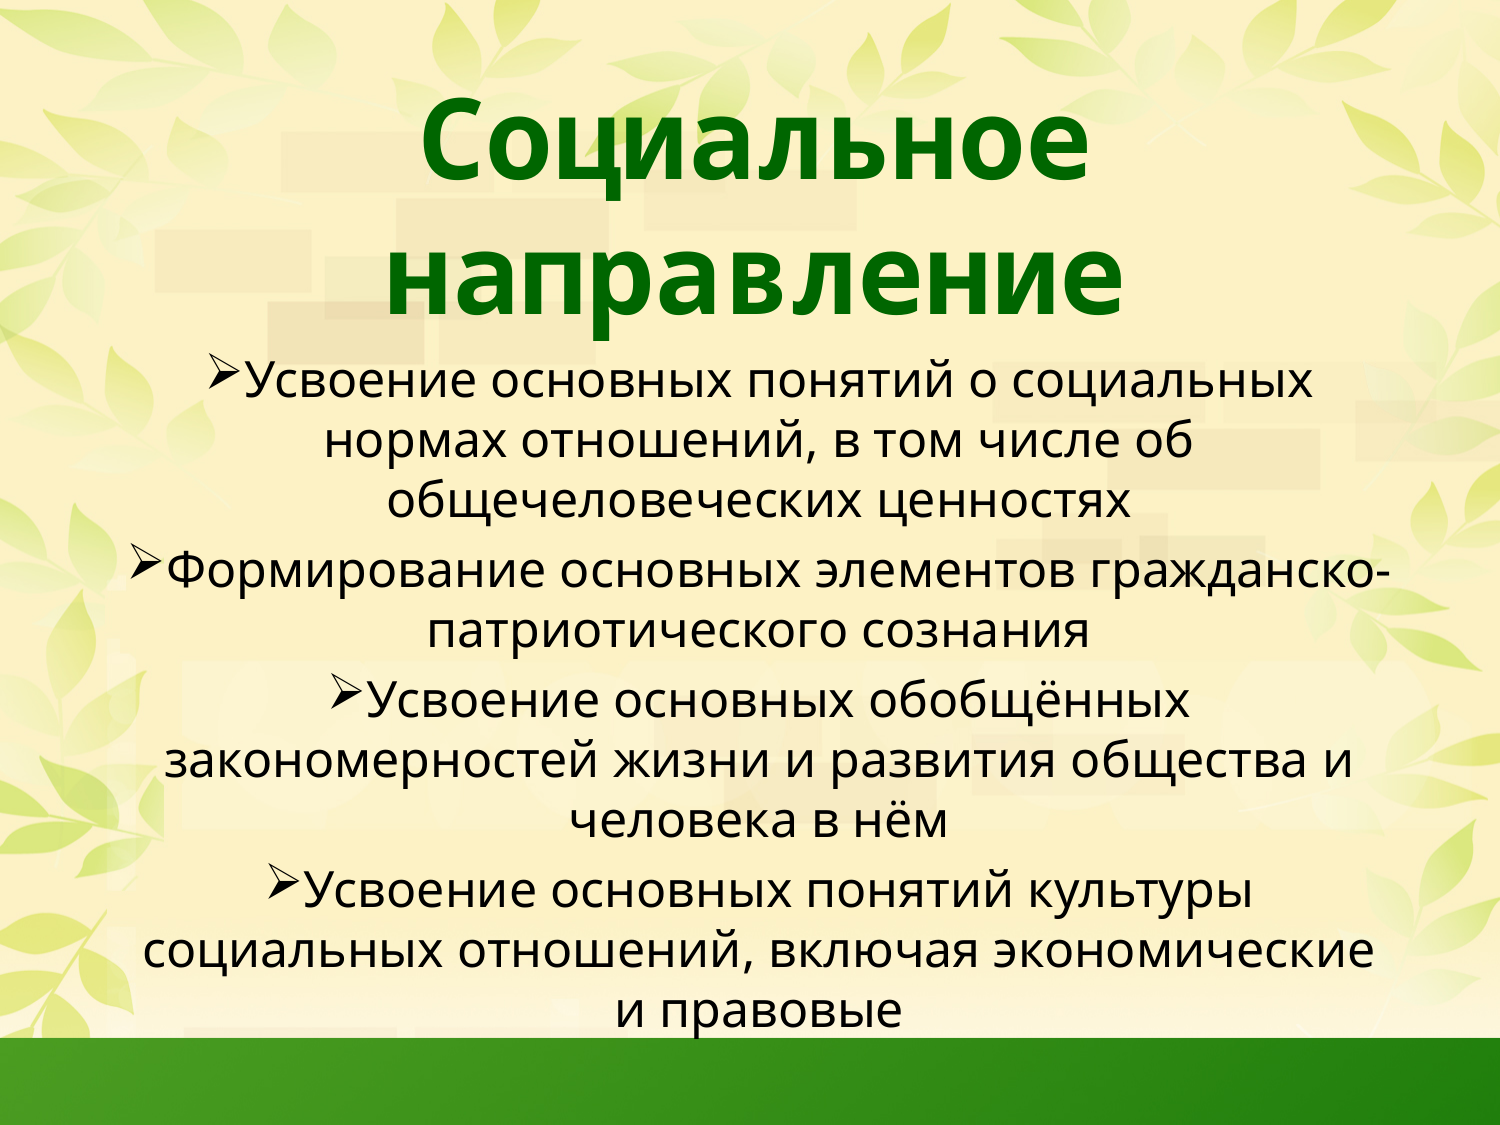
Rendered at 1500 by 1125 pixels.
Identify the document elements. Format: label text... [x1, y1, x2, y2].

picture [0, 0, 1500, 1125]
title Социальное направление [35, 82, 1477, 324]
text_box Усвоение основных понятий о социальных нормах отношений, в том числе об общечеловеческих ценностях Формирование основных элементов гражданско-патриотического сознания Усвоение основных обобщённых закономерностей жизни и развития общества и человека в нём Усвоение основных понятий культуры социальных отношений, включая экономические и правовые [105, 339, 1414, 1029]
